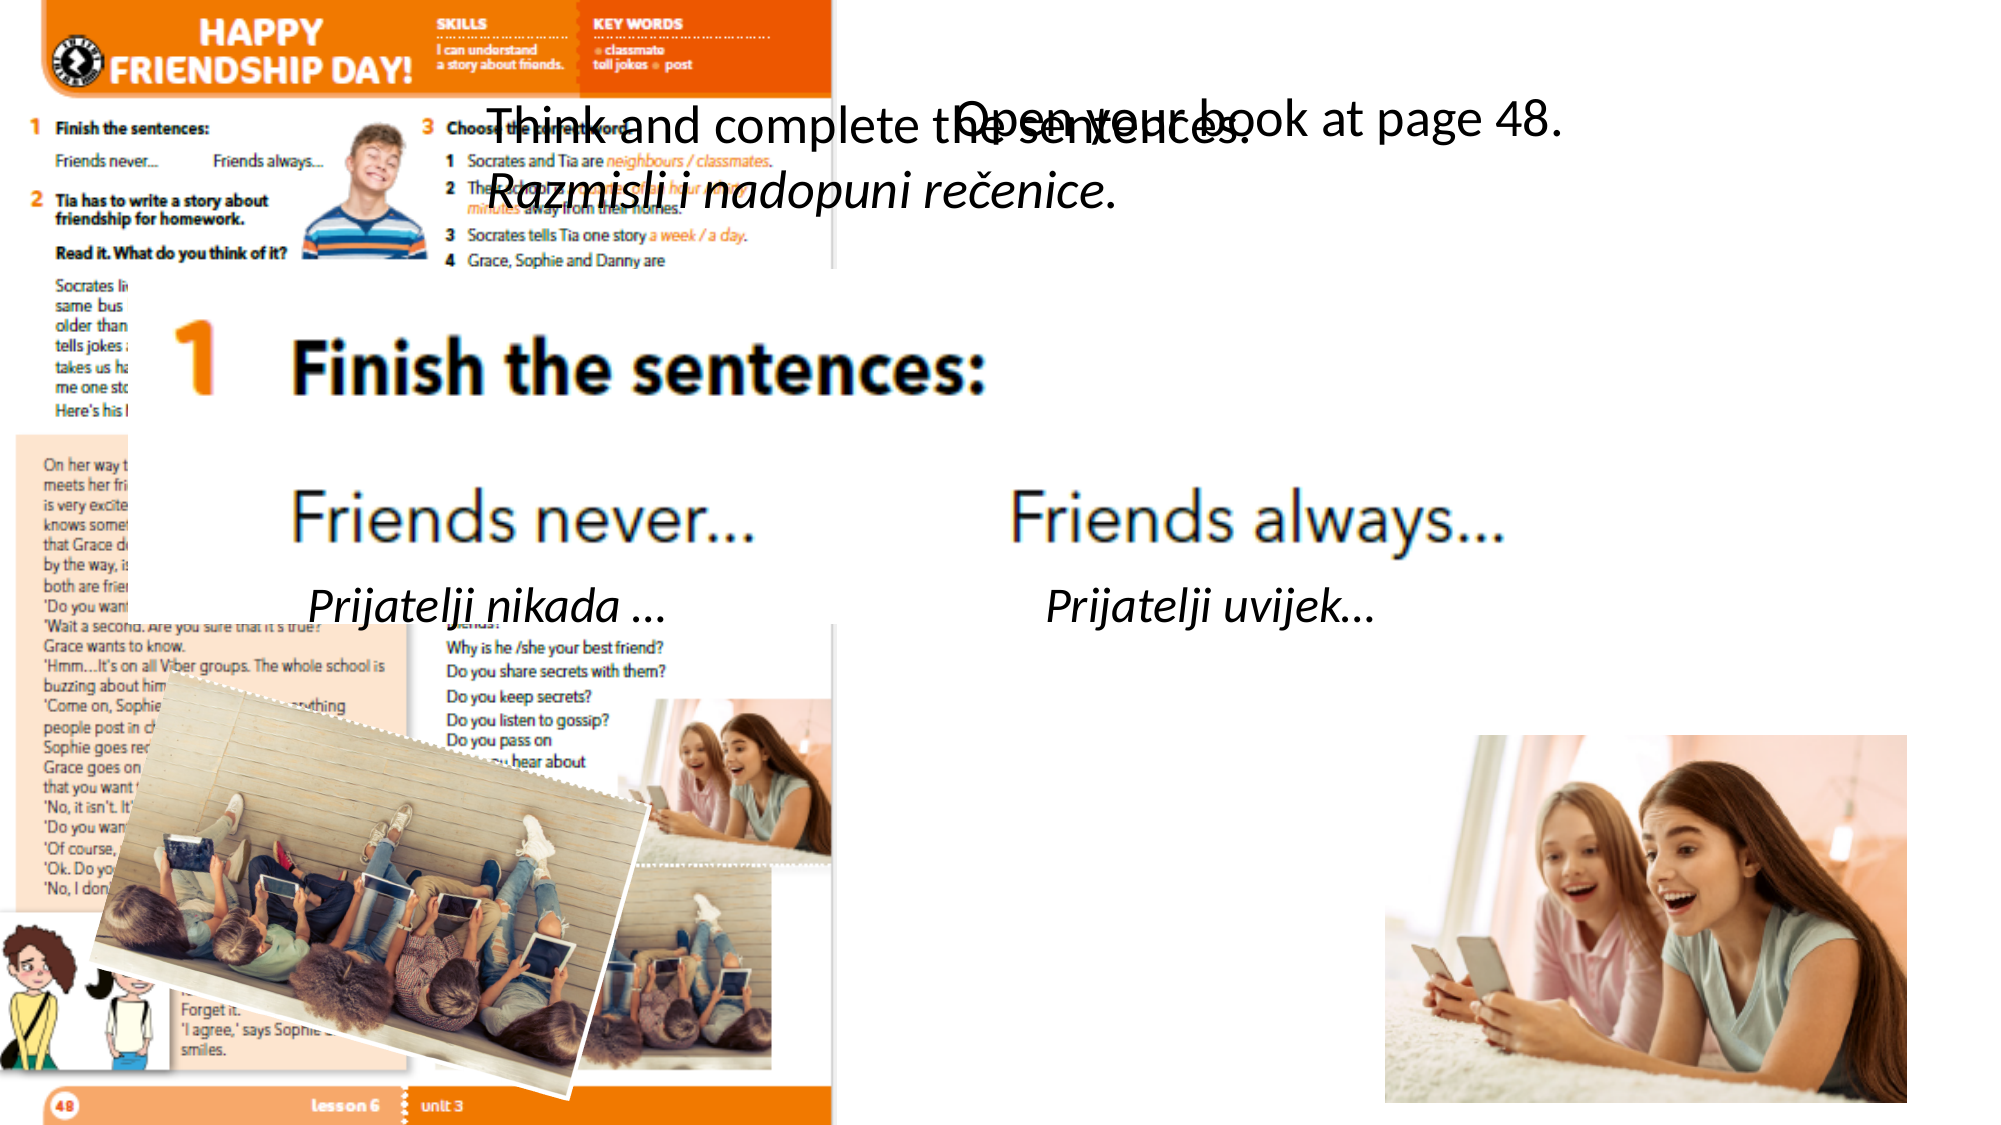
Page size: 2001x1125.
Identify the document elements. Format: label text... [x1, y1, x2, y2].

picture [0, 0, 1545, 1125]
picture [1385, 734, 1907, 1103]
text_box Prijatelji uvijek… [1030, 564, 1575, 640]
text_box Think and complete the sentences. Razmisli i nadopuni rečenice. [837, 82, 1396, 228]
text_box Open your book at page 48. [939, 74, 1864, 155]
